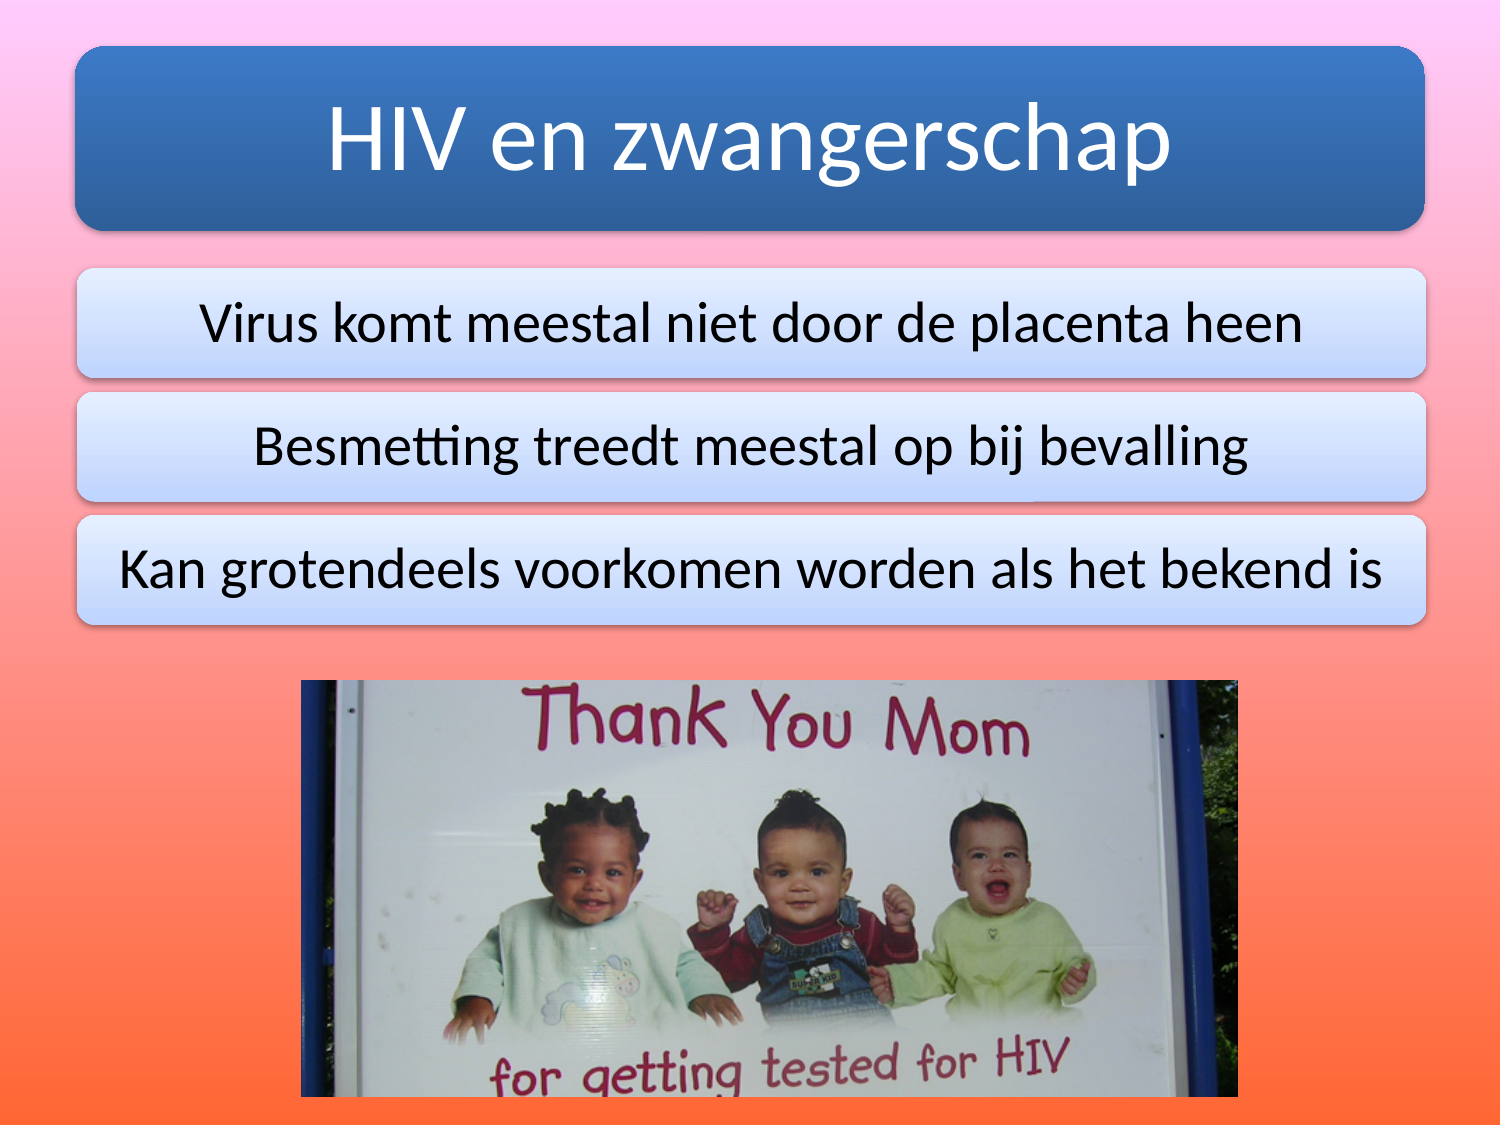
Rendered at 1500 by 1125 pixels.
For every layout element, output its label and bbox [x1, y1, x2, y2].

text_box [74, 44, 1426, 208]
list [76, 207, 1427, 686]
picture [300, 680, 1238, 1097]
